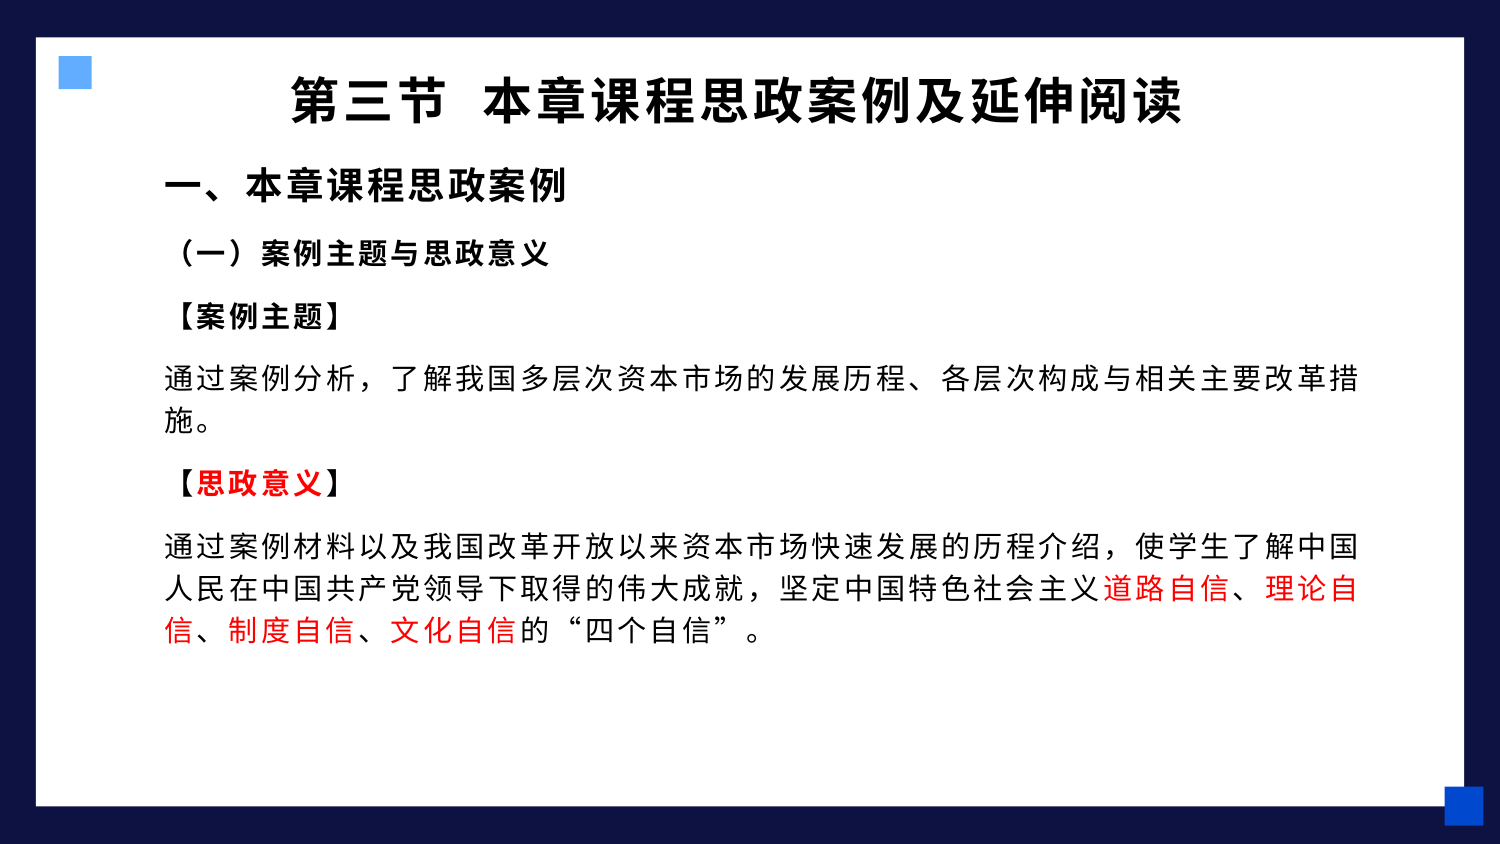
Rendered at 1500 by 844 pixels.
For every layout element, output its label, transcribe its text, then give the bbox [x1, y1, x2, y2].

list 一、本章课程思政案例 （一）案例主题与思政意义 【案例主题】 通过案例分析，了解我国多层次资本市场的发展历程、各层次构成与相关主要改革措施。 【思政意义】 通过案例材料以及我国改革开放以来资本市场快速发展的历程介绍，使学生了解中国人民在中国共产党领导下取得的伟大成就，坚定中国特色社会主义道路自信、理论自信、制度自信、文化自信的“四个自信”。 [147, 153, 1377, 578]
title 第三节 本章课程思政案例及延伸阅读 [141, 48, 1327, 139]
